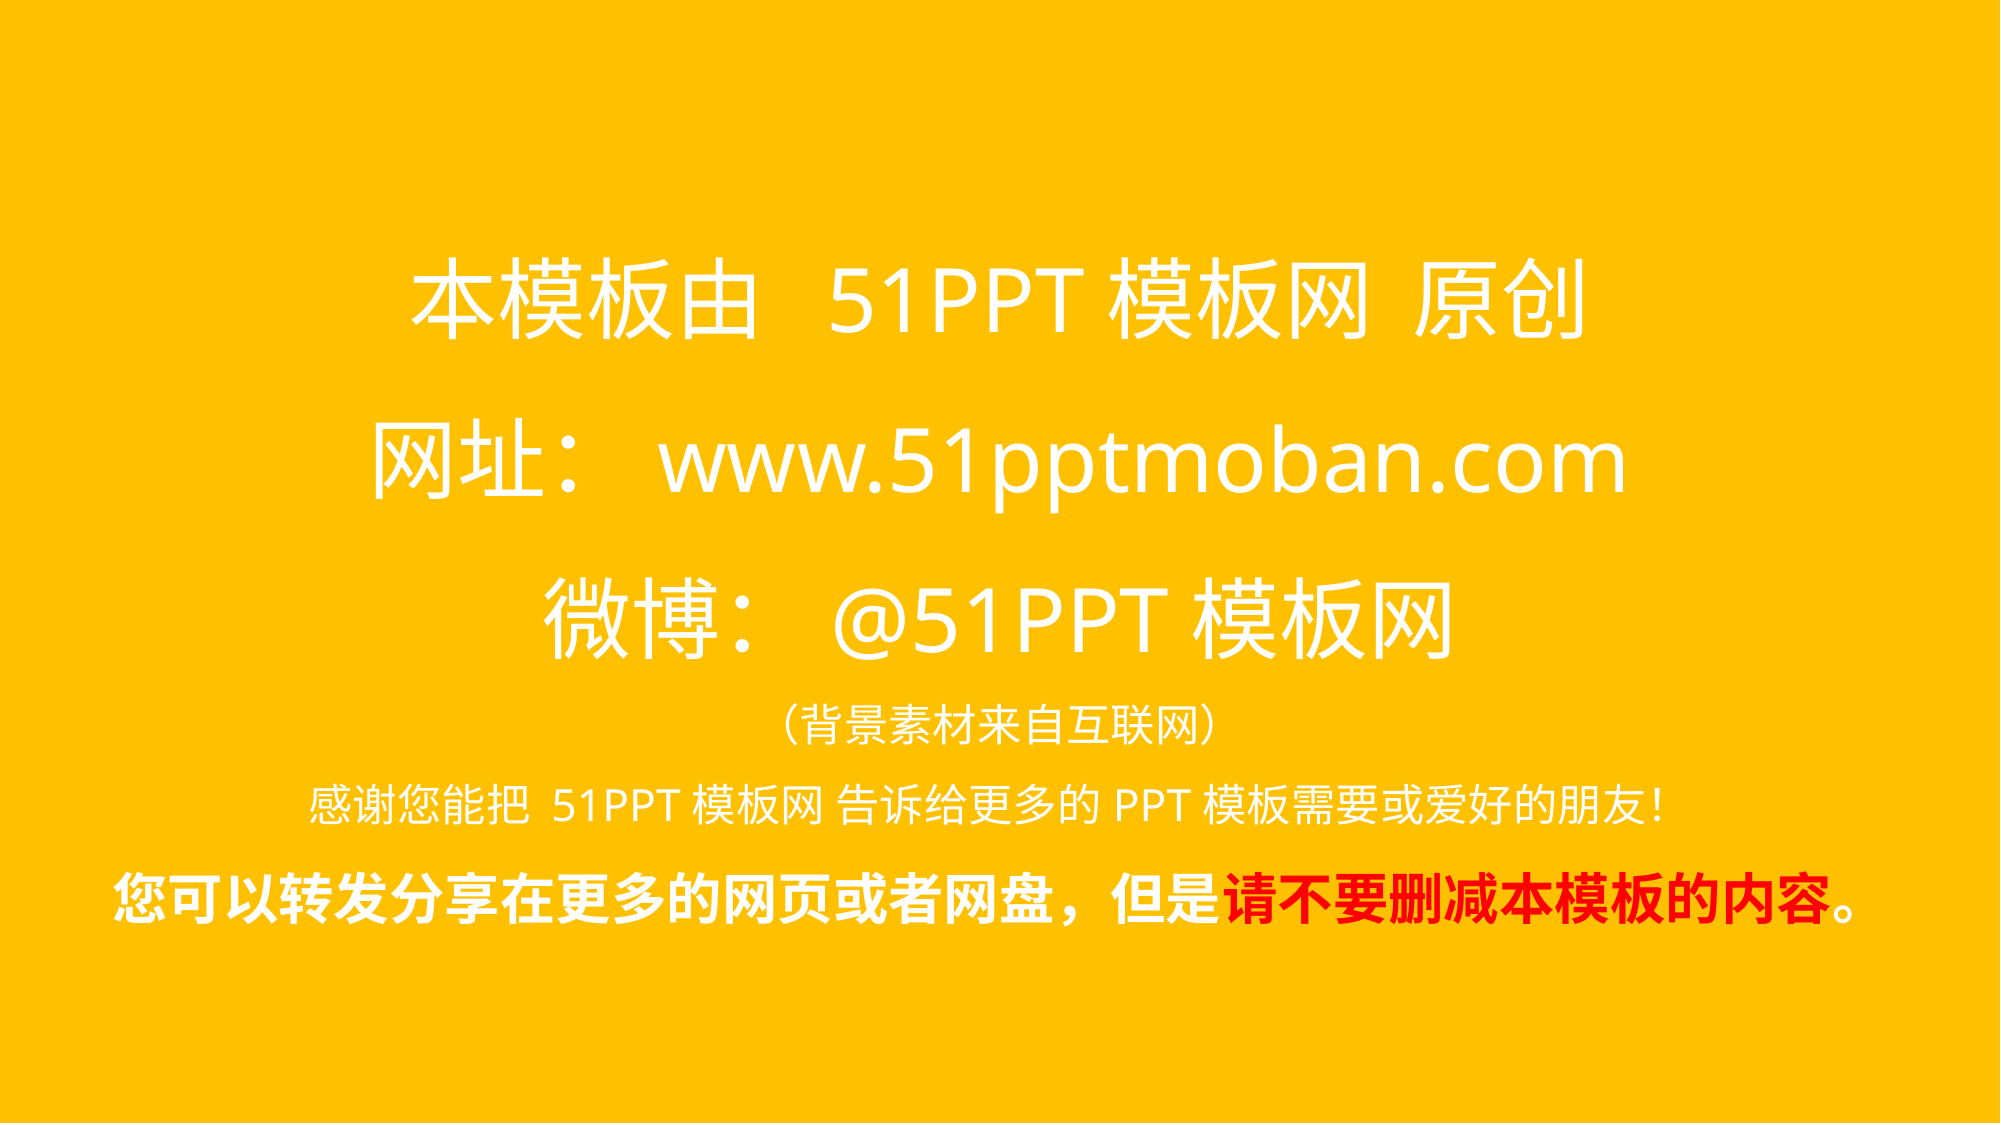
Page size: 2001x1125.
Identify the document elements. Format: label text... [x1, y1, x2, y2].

text_box 本模板由 51PPT模板网 原创 网址：www.51pptmoban.com 微博：@51PPT模板网 （背景素材来自互联网） 感谢您能把 51PPT模板网 告诉给更多的PPT模板需要或爱好的朋友！ 您可以转发分享在更多的网页或者网盘，但是请不要删减本模板的内容。 [0, 0, 2000, 1124]
